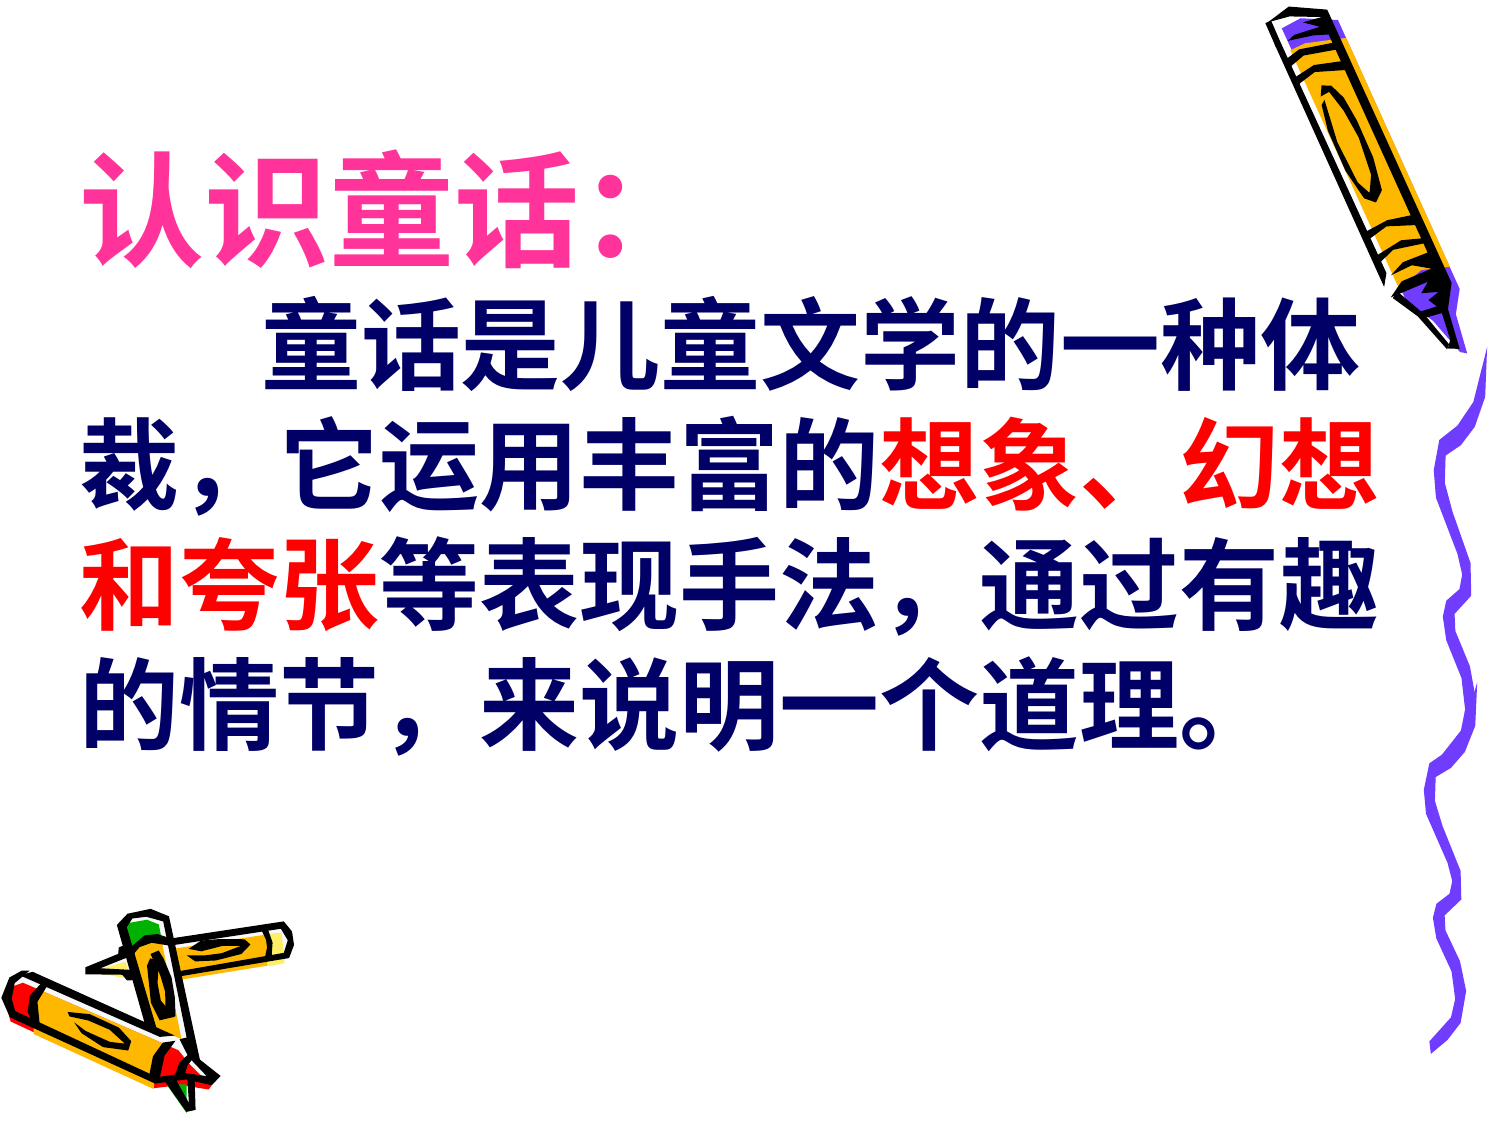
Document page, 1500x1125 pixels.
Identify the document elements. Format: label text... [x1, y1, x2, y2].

text_box 认识童话： 童话是儿童文学的一种体裁，它运用丰富的想象、幻想和夸张等表现手法，通过有趣的情节，来说明一个道理。 [64, 125, 1430, 890]
